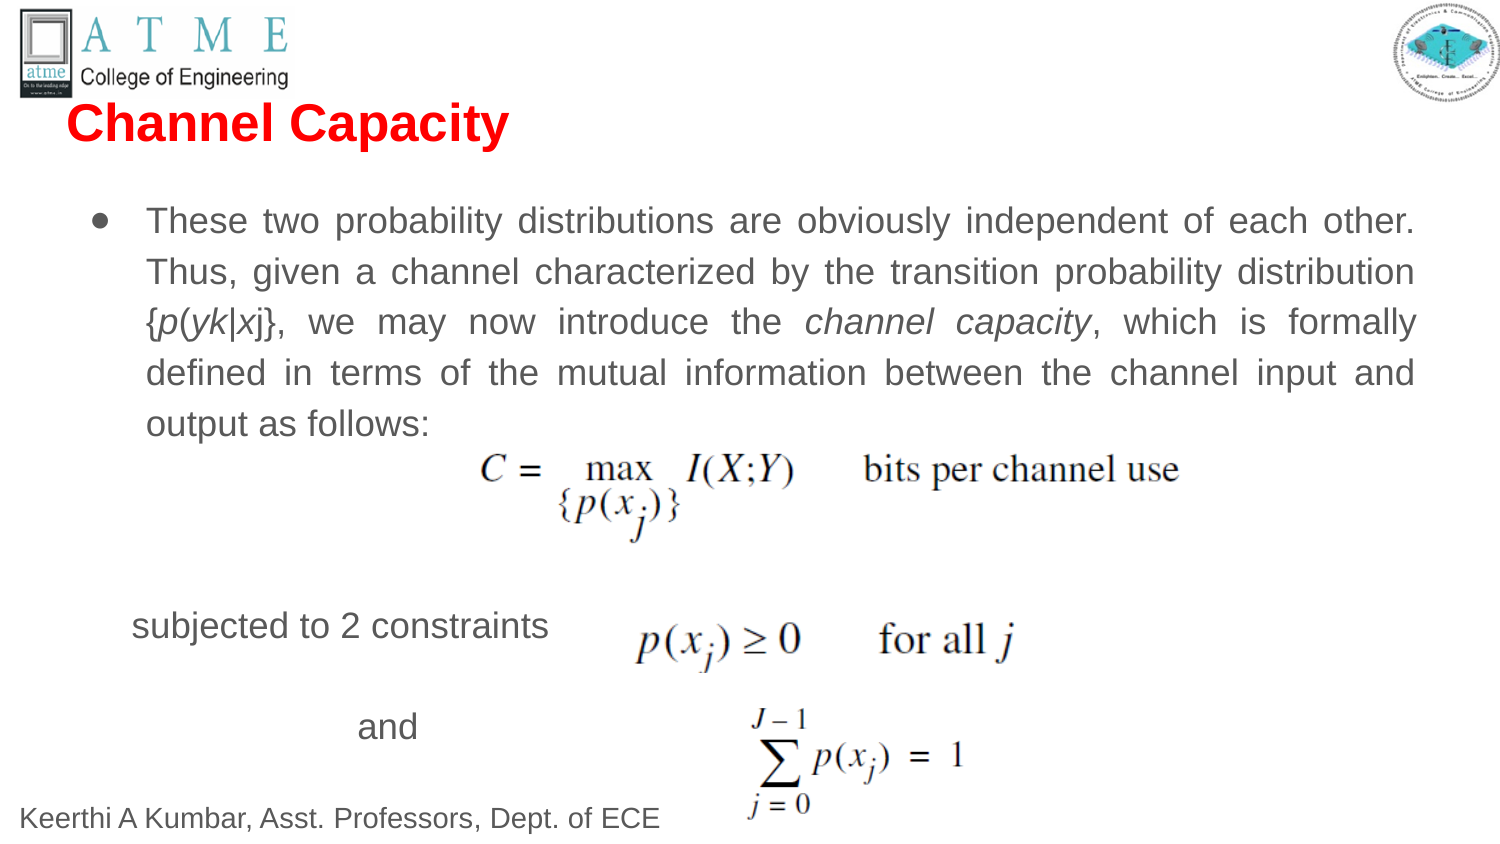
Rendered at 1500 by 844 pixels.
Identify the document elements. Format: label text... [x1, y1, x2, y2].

title Channel Capacity [51, 72, 1449, 167]
list These two probability distributions are obviously independent of each other. Thus, given a channel characterized by the transition probability distribution {p(yk|xj}, we may now introduce the channel capacity, which is formally defined in terms of the mutual information between the channel input and output as follows: subjected to 2 constraints and [57, 175, 1433, 763]
picture [17, 6, 295, 99]
picture [612, 598, 1042, 837]
picture [1389, 1, 1500, 104]
picture [462, 419, 1195, 556]
